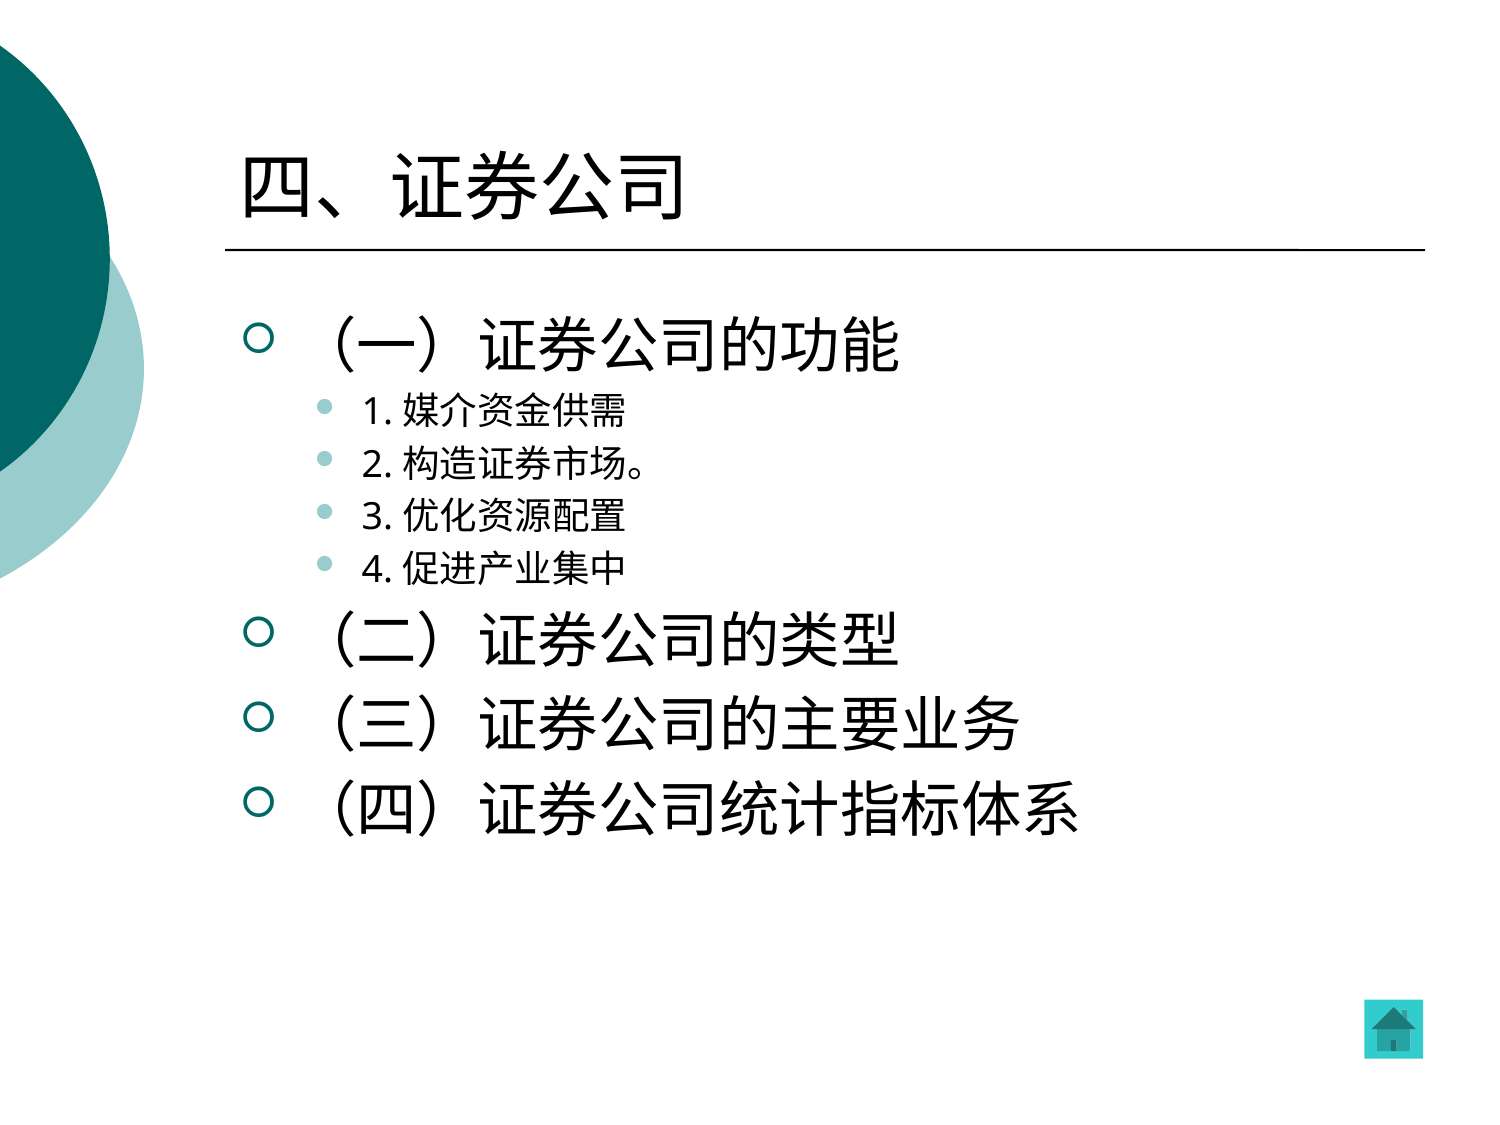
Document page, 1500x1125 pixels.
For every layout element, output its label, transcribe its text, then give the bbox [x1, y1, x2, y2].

text_box [1364, 999, 1424, 1059]
title 四、证券公司 [224, 49, 1425, 238]
list （一）证券公司的功能 1.媒介资金供需 2.构造证券市场。 3.优化资源配置 4.促进产业集中 （二）证券公司的类型 （三）证券公司的主要业务 （四）证券公司统计指标体系 [224, 299, 1425, 975]
